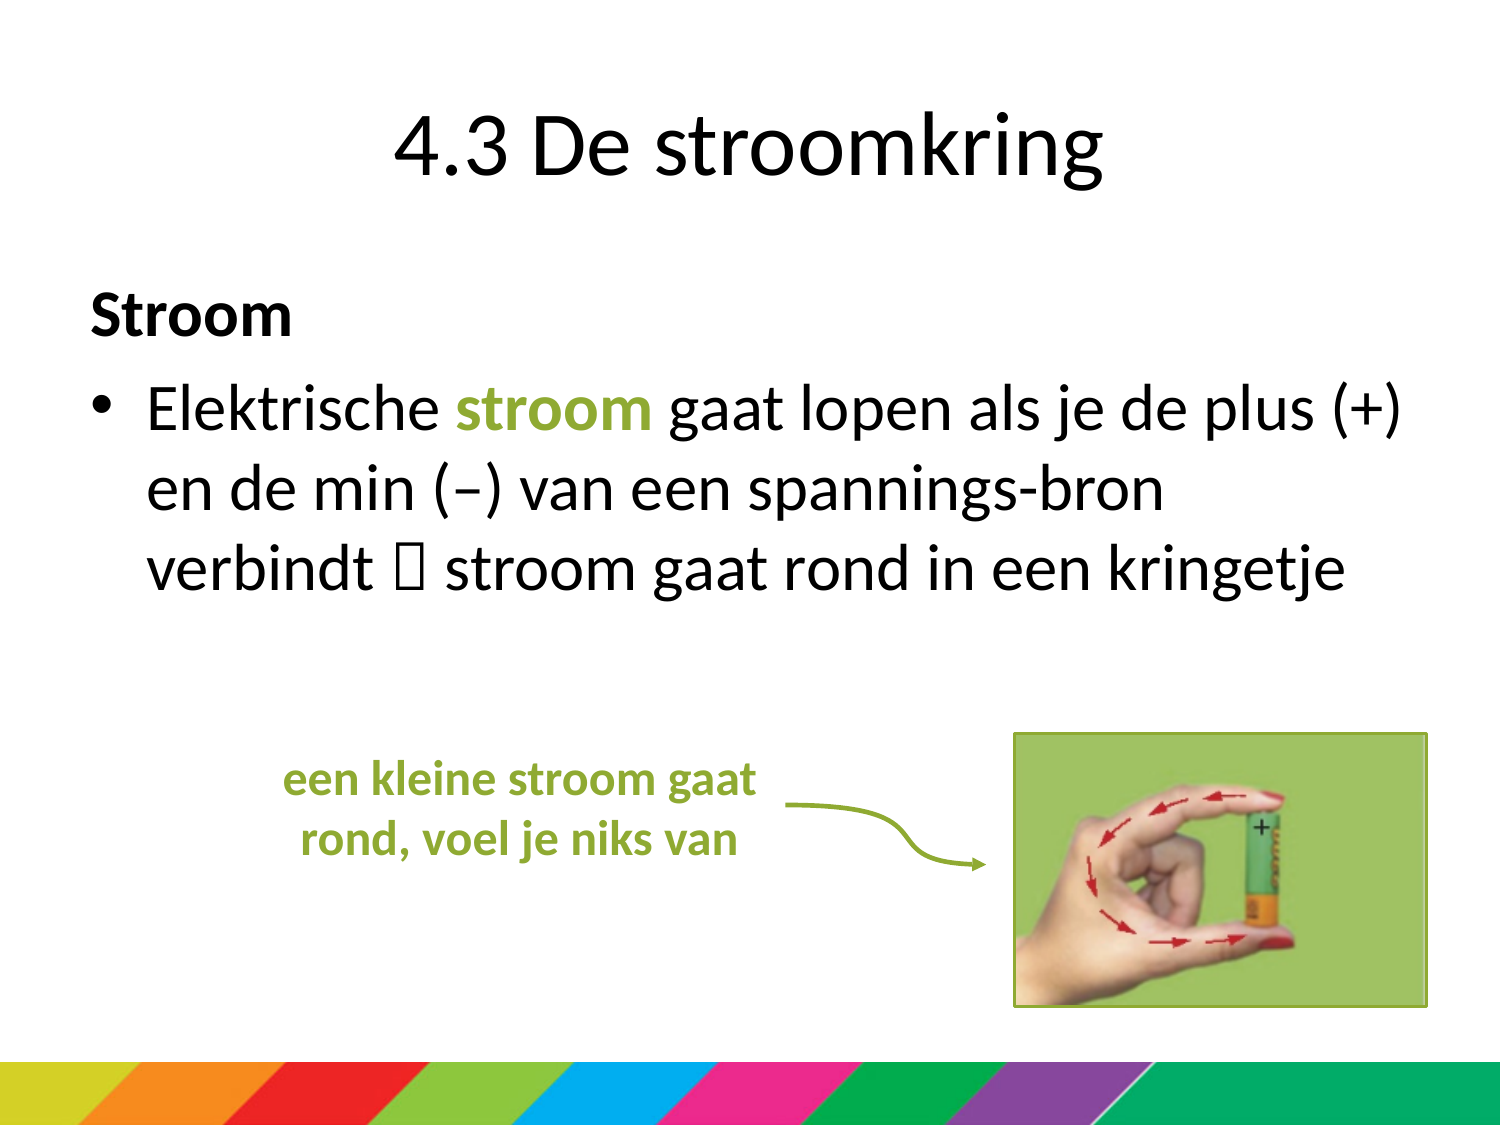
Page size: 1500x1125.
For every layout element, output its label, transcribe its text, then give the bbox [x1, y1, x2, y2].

picture [656, 1062, 1500, 1125]
text_box een kleine stroom gaat rond, voel je niks van [253, 737, 786, 873]
title 4.3 De stroomkring [75, 45, 1425, 233]
picture [0, 1062, 574, 1125]
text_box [785, 805, 987, 865]
picture [1015, 734, 1426, 1006]
list Stroom Elektrische stroom gaat lopen als je de plus (+) en de min (–) van een spannings-bron verbindt  stroom gaat rond in een kringetje [75, 262, 1425, 1005]
